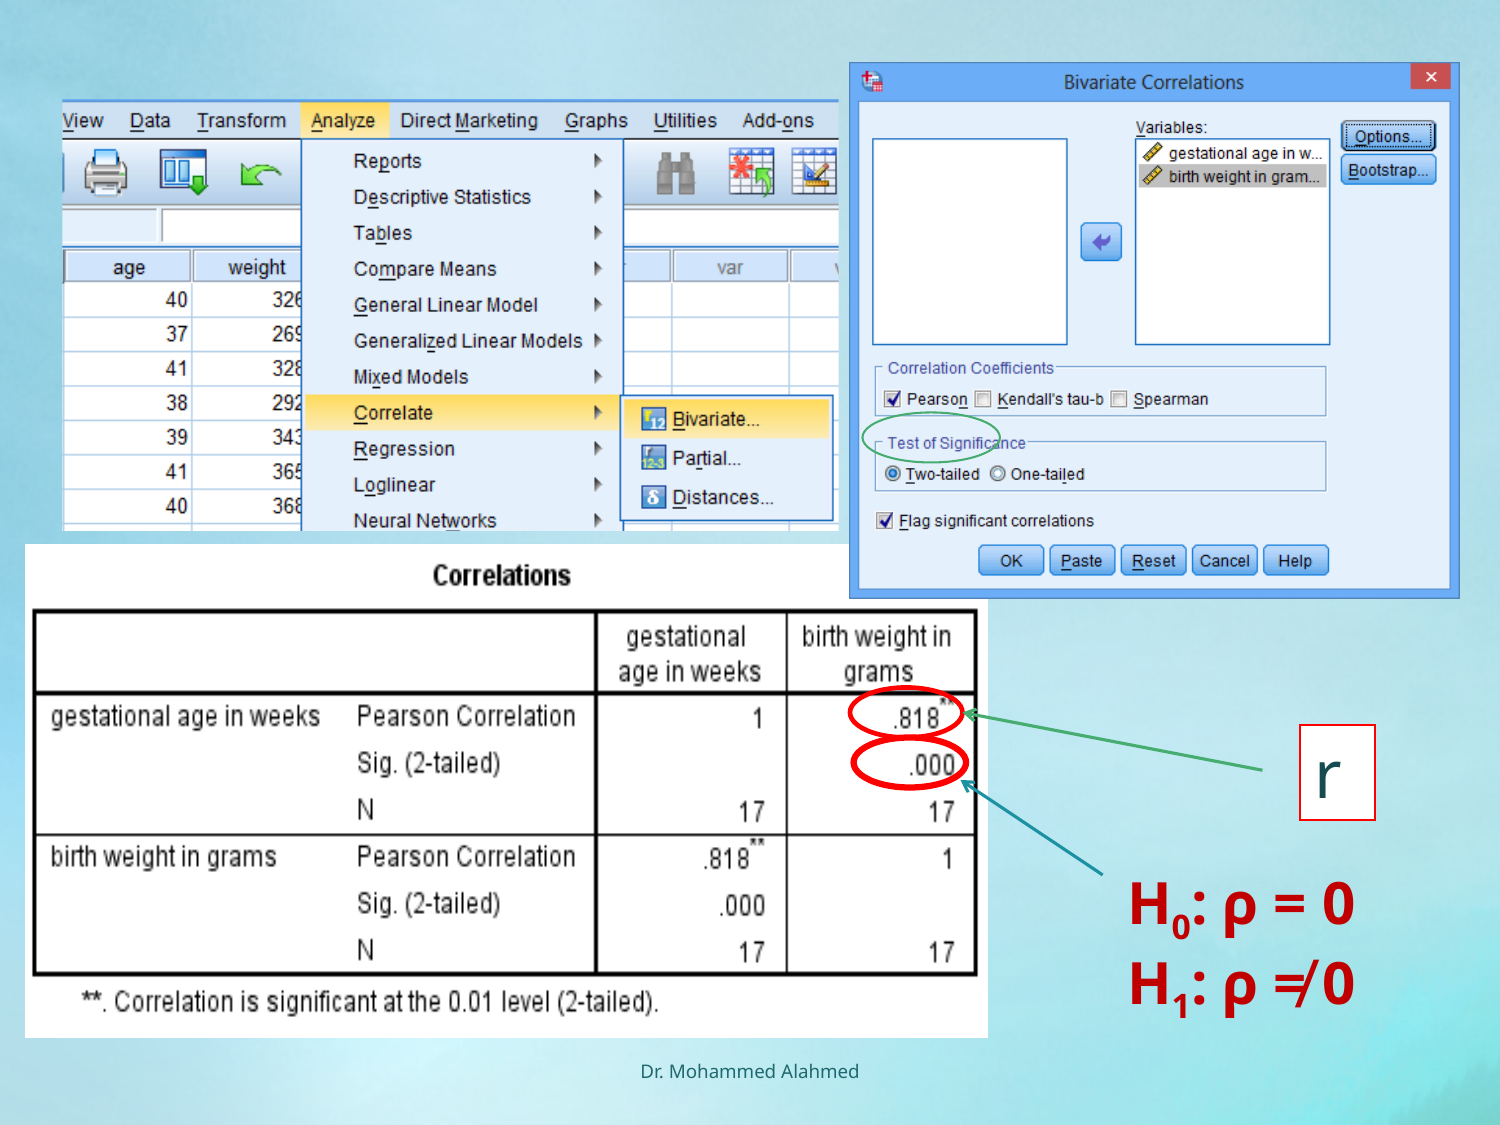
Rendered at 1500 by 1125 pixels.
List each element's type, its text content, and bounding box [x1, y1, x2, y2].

footer Dr. Mohammed Alahmed [512, 1042, 988, 1103]
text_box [62, 62, 1460, 1016]
picture [0, 0, 1500, 1125]
